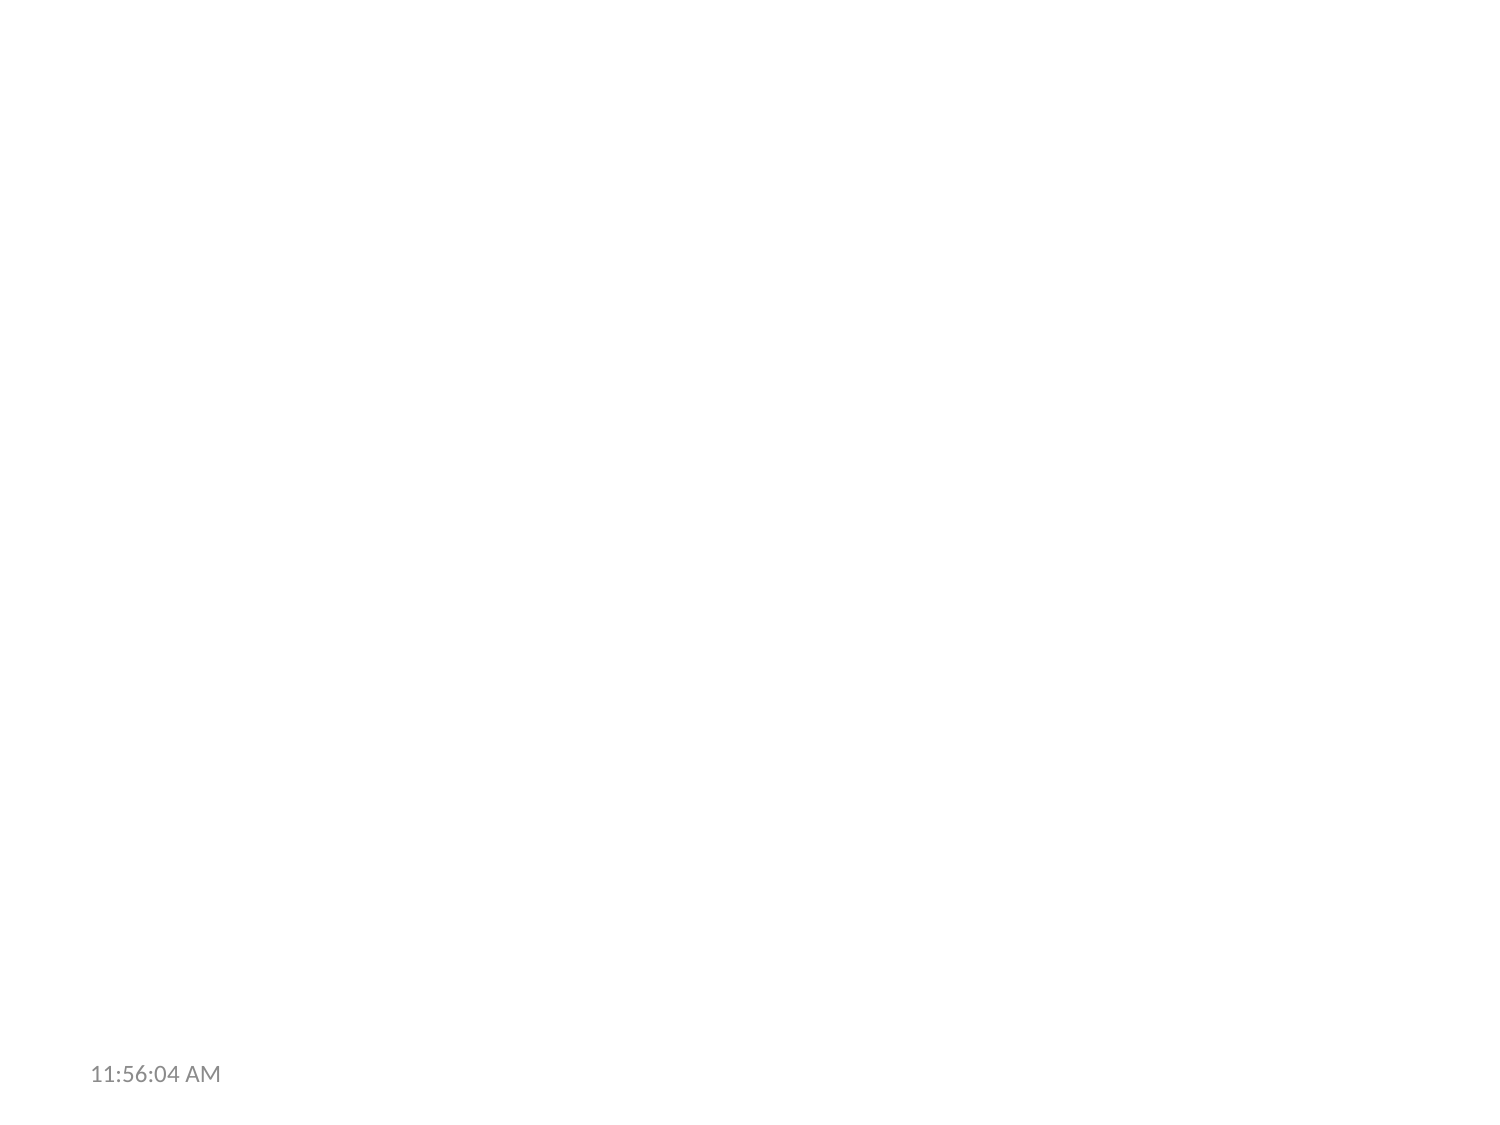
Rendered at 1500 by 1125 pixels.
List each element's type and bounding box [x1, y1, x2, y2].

slide_number [75, 1042, 425, 1103]
